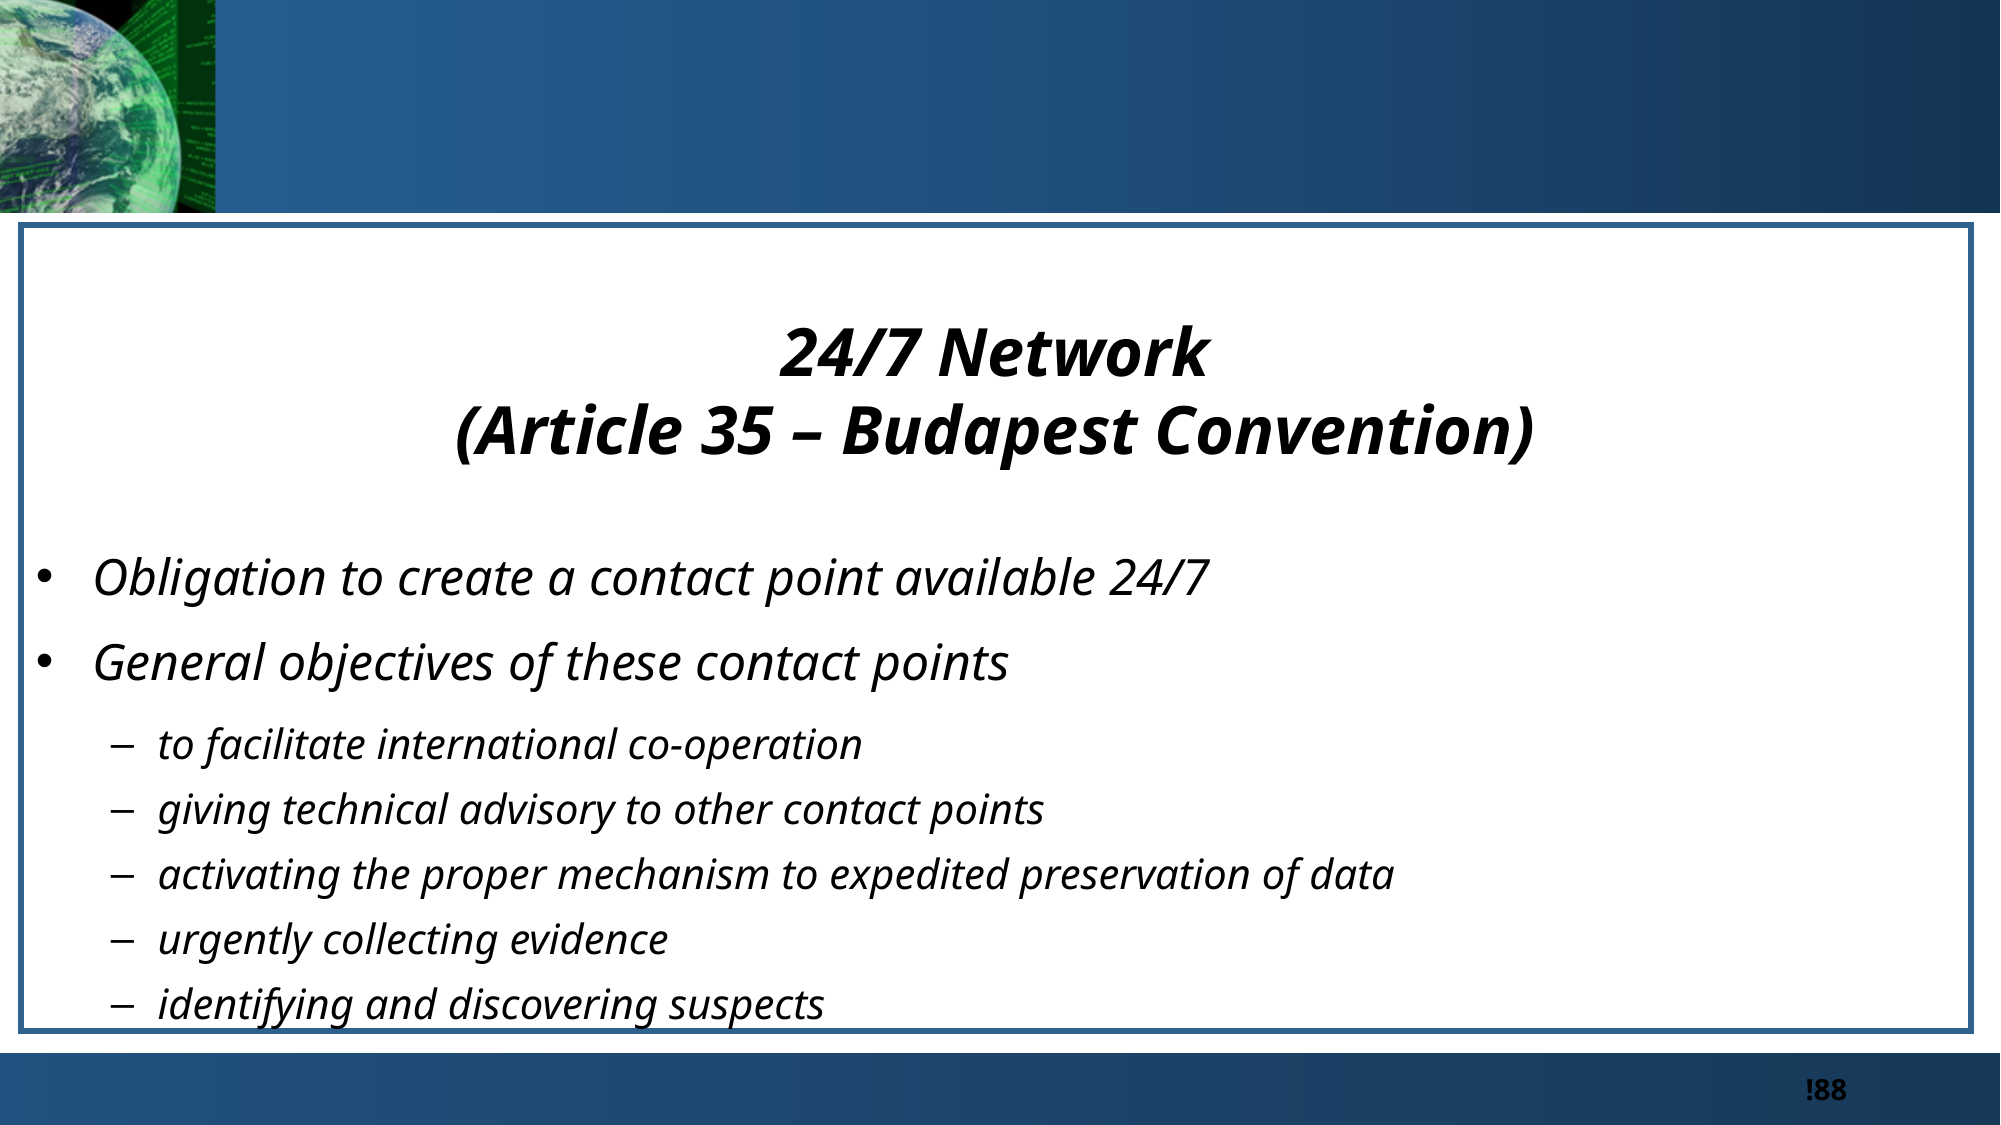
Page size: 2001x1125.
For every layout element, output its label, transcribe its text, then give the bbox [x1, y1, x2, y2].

text_box 24/7 Network (Article 35 – Budapest Convention) Obligation to create a contact point available 24/7 General objectives of these contact points to facilitate international co-operation giving technical advisory to other contact points activating the proper mechanism to expedited preservation of data urgently collecting evidence identifying and discovering suspects [20, 224, 1971, 1031]
picture [0, 0, 2000, 213]
slide_number !88 [1412, 1061, 1863, 1121]
